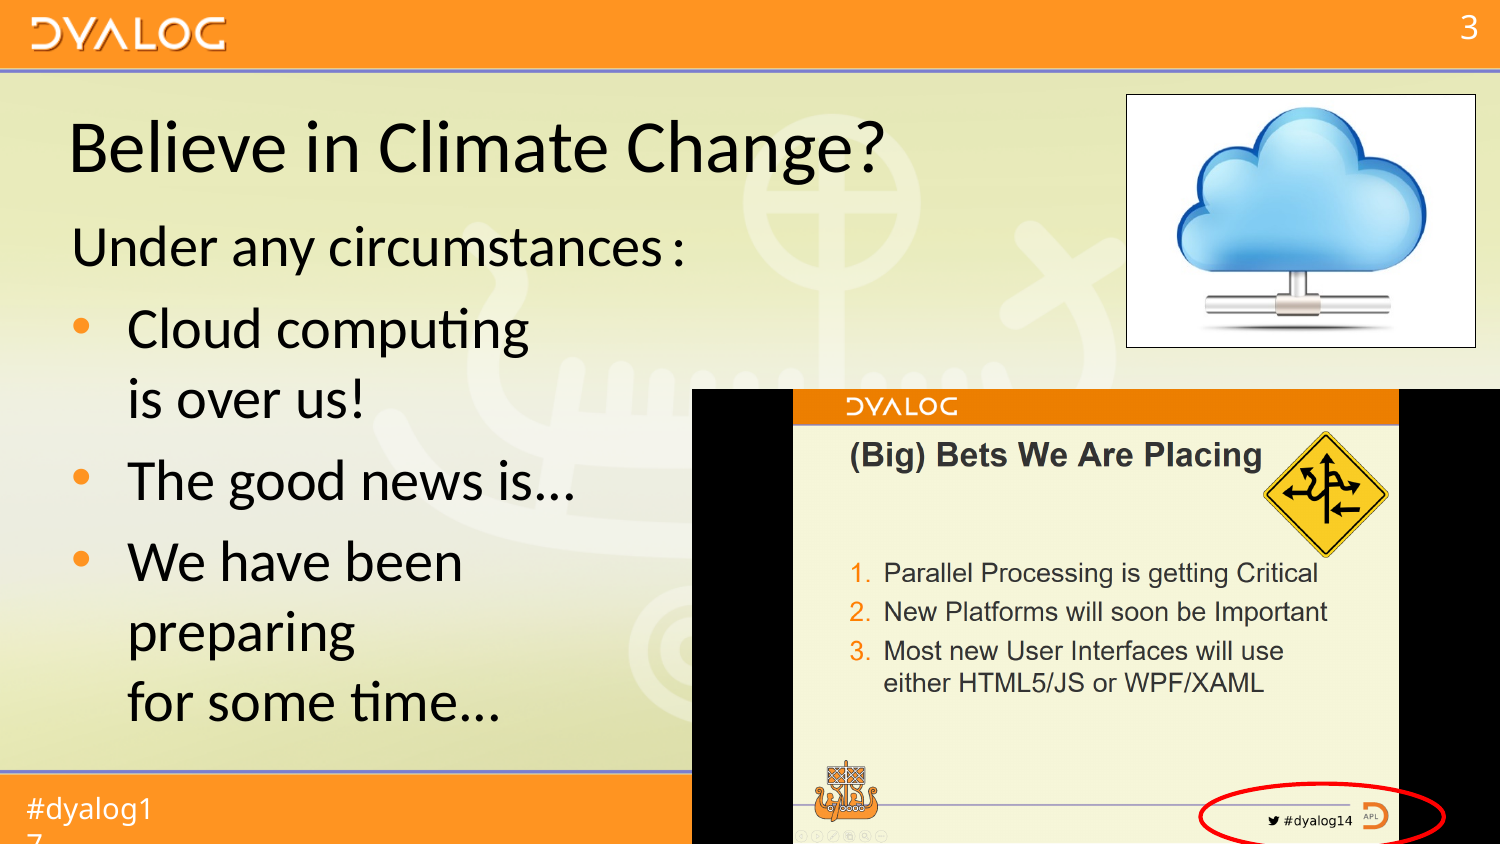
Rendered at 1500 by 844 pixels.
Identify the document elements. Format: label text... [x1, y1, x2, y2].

picture [0, 0, 1500, 844]
list Under any circumstances : Cloud computing is over us! The good news is... We have been preparing for some time... [56, 200, 1069, 758]
title Believe in Climate Change? [53, 94, 1124, 192]
